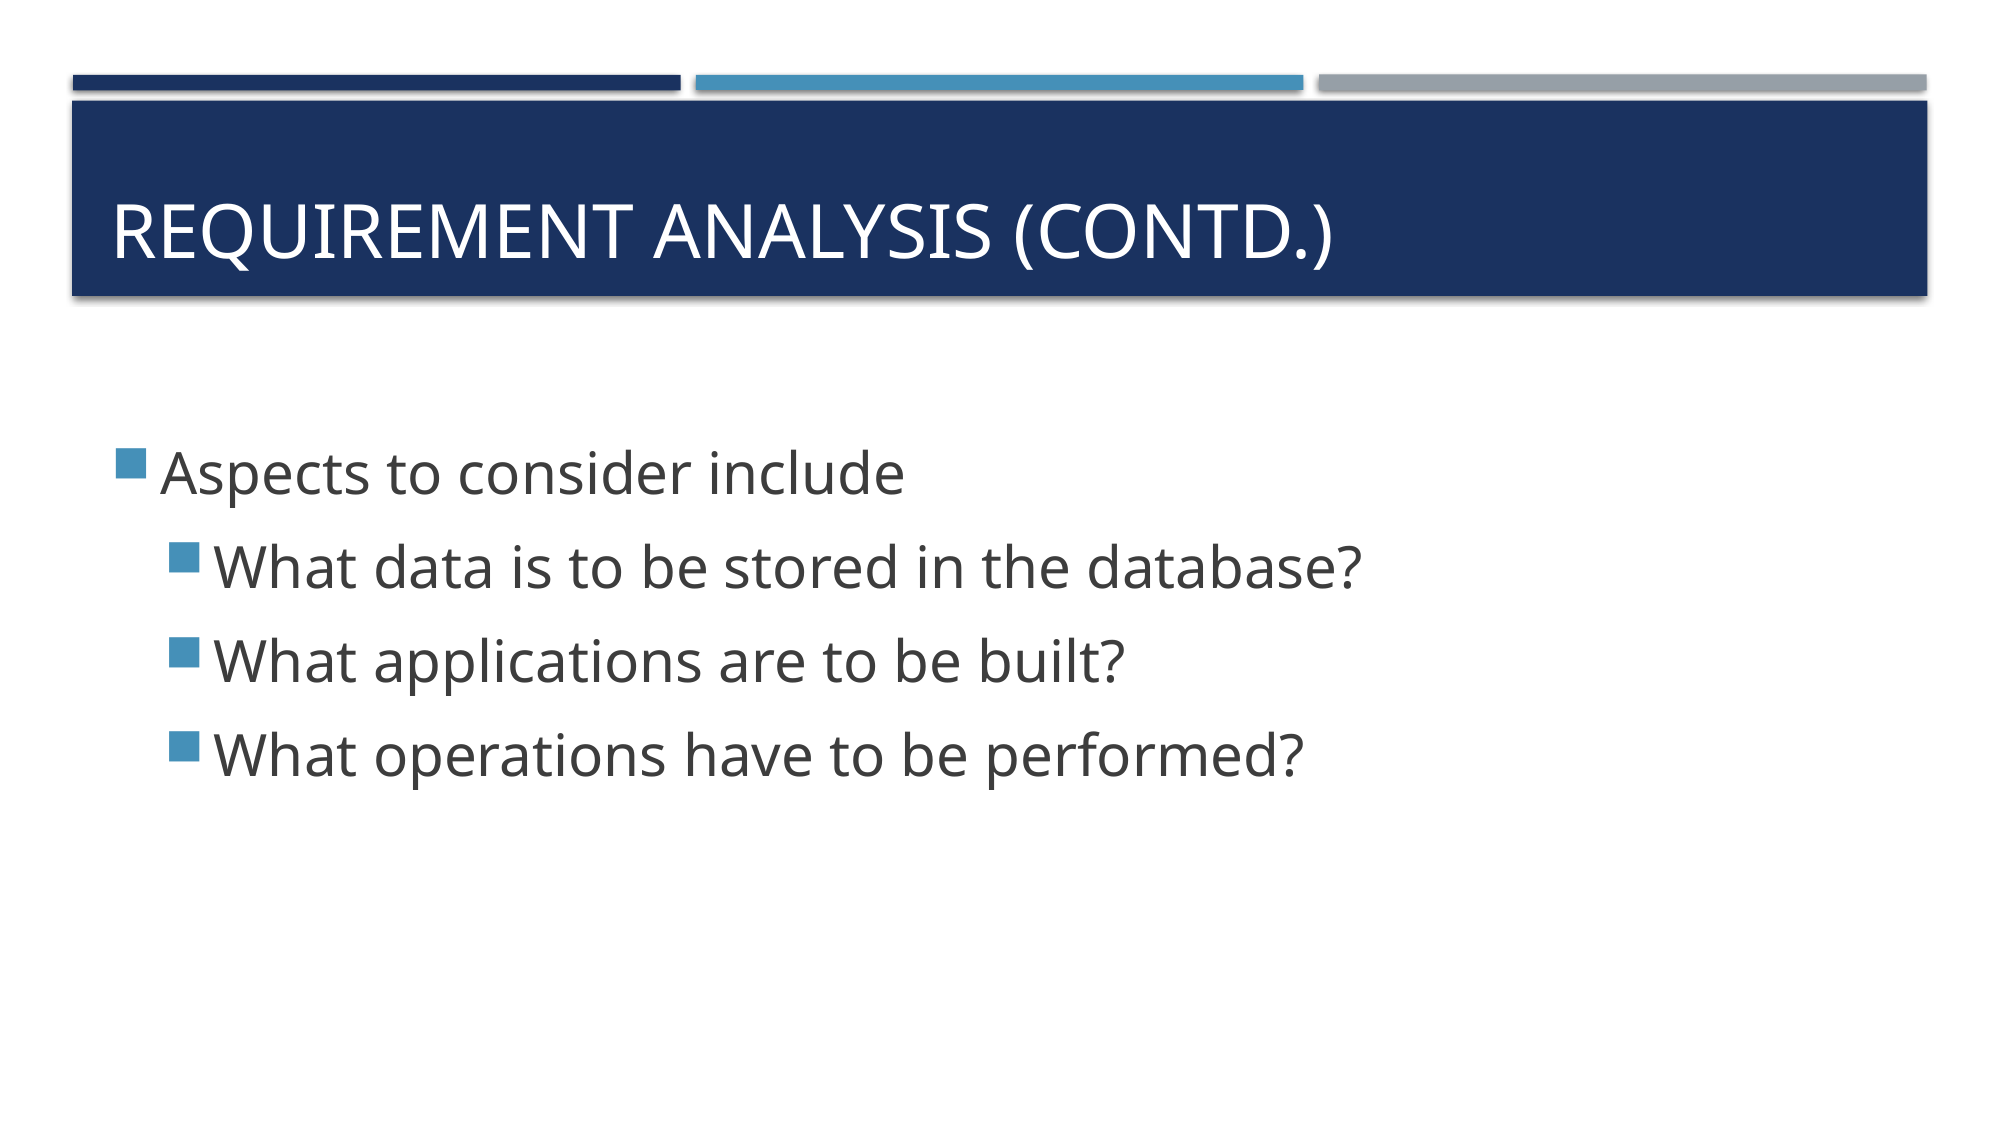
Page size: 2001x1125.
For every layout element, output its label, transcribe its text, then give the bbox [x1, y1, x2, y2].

title Requirement analysis (contd.) [95, 115, 1905, 282]
list Aspects to consider include What data is to be stored in the database? What applications are to be built? What operations have to be performed? [95, 357, 1905, 962]
